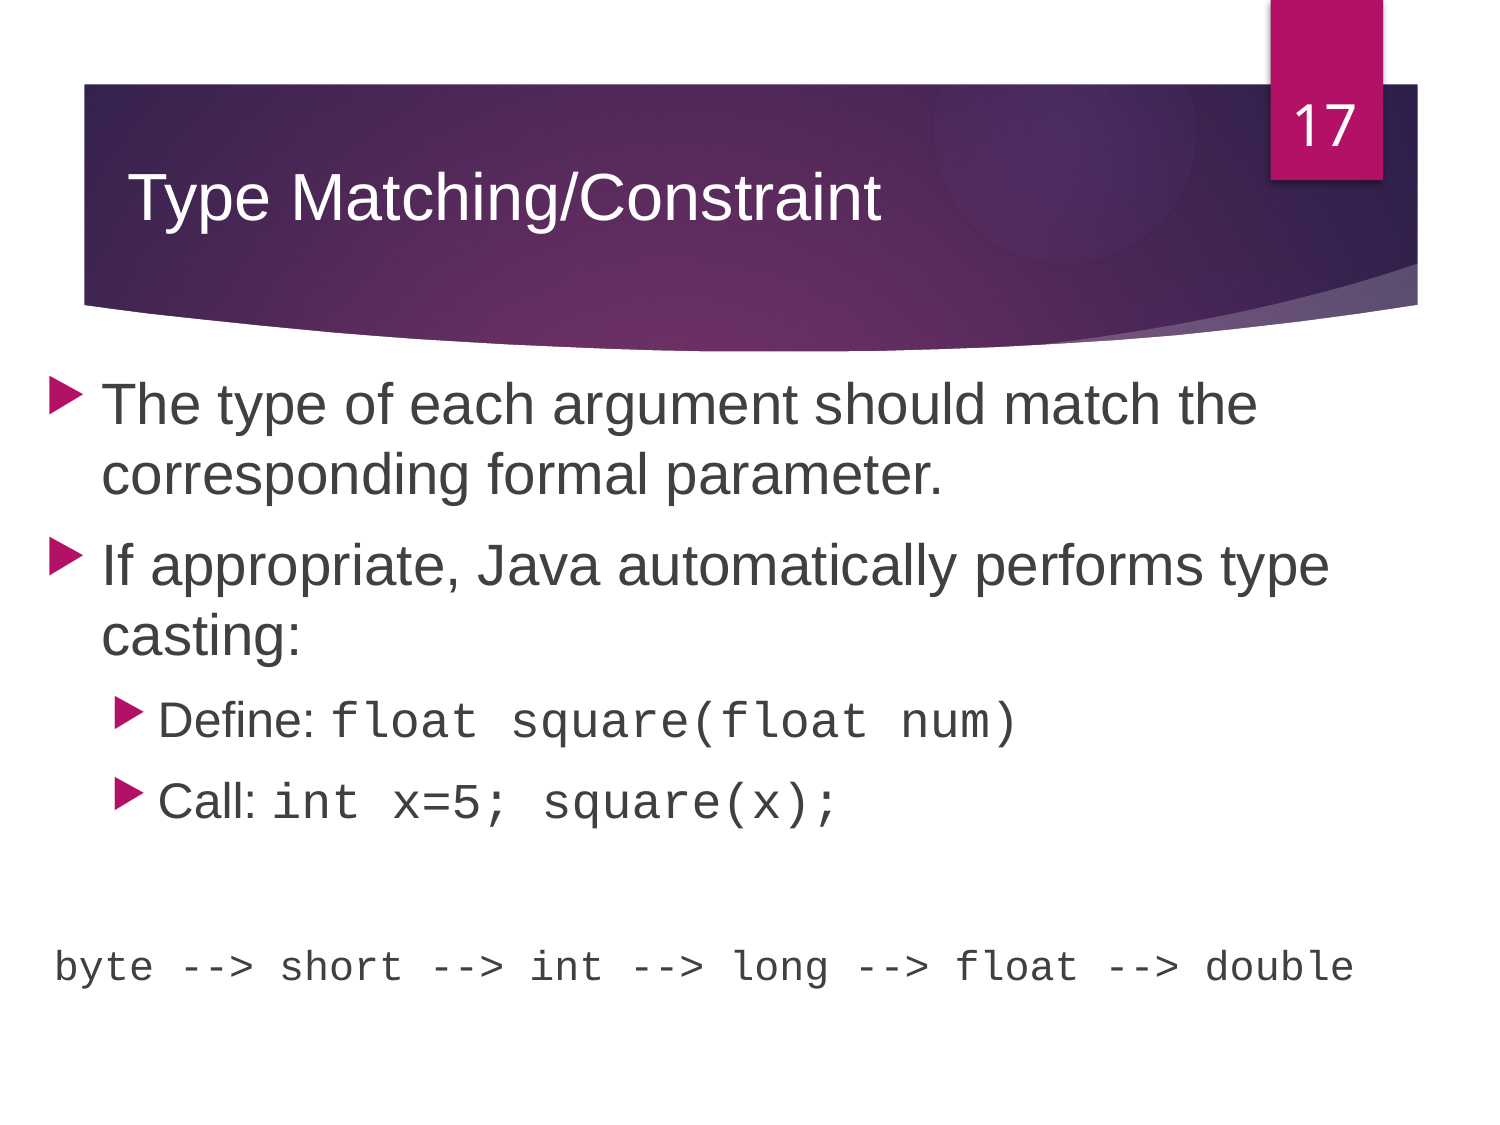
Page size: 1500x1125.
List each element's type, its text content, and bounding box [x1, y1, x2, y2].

slide_number 17 [1259, 48, 1390, 175]
title Type Matching/Constraint [112, 92, 1388, 296]
list The type of each argument should match the corresponding formal parameter. If appropriate, Java automatically performs type casting: Define: float square(float num) Call: int x=5; square(x); byte --> short --> int --> long --> float --> double [30, 358, 1500, 1012]
